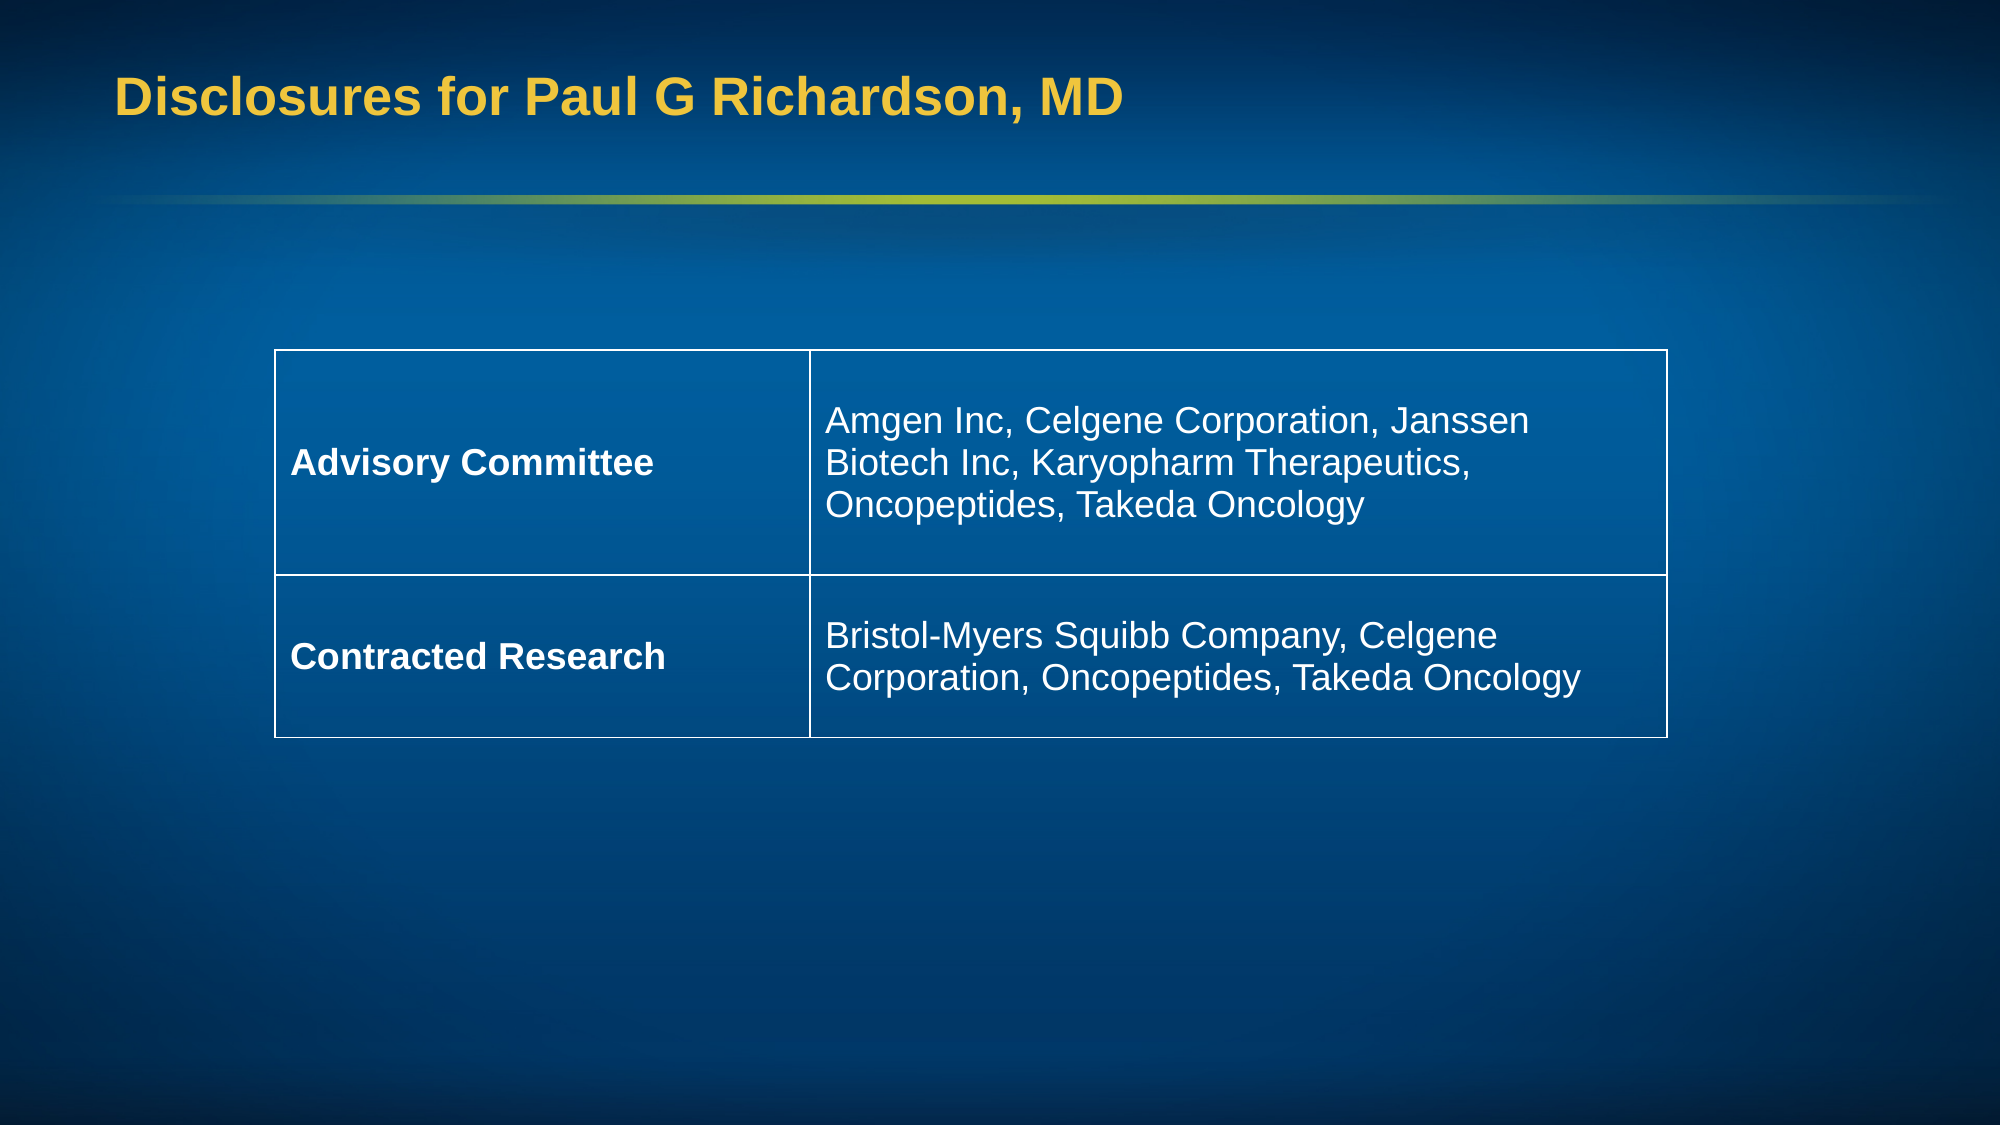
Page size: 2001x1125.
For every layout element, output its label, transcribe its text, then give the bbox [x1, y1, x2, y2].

table_header Advisory Committee [276, 351, 809, 574]
title Disclosures for Paul G Richardson, MD [99, 0, 1900, 188]
table_cell Contracted Research [276, 576, 809, 737]
picture [0, 0, 2000, 1125]
table_header Amgen Inc, Celgene Corporation, Janssen Biotech Inc, Karyopharm Therapeutics, Oncopeptides, Takeda Oncology [811, 351, 1666, 574]
table_cell Bristol-Myers Squibb Company, Celgene Corporation, Oncopeptides, Takeda Oncology [811, 576, 1666, 737]
